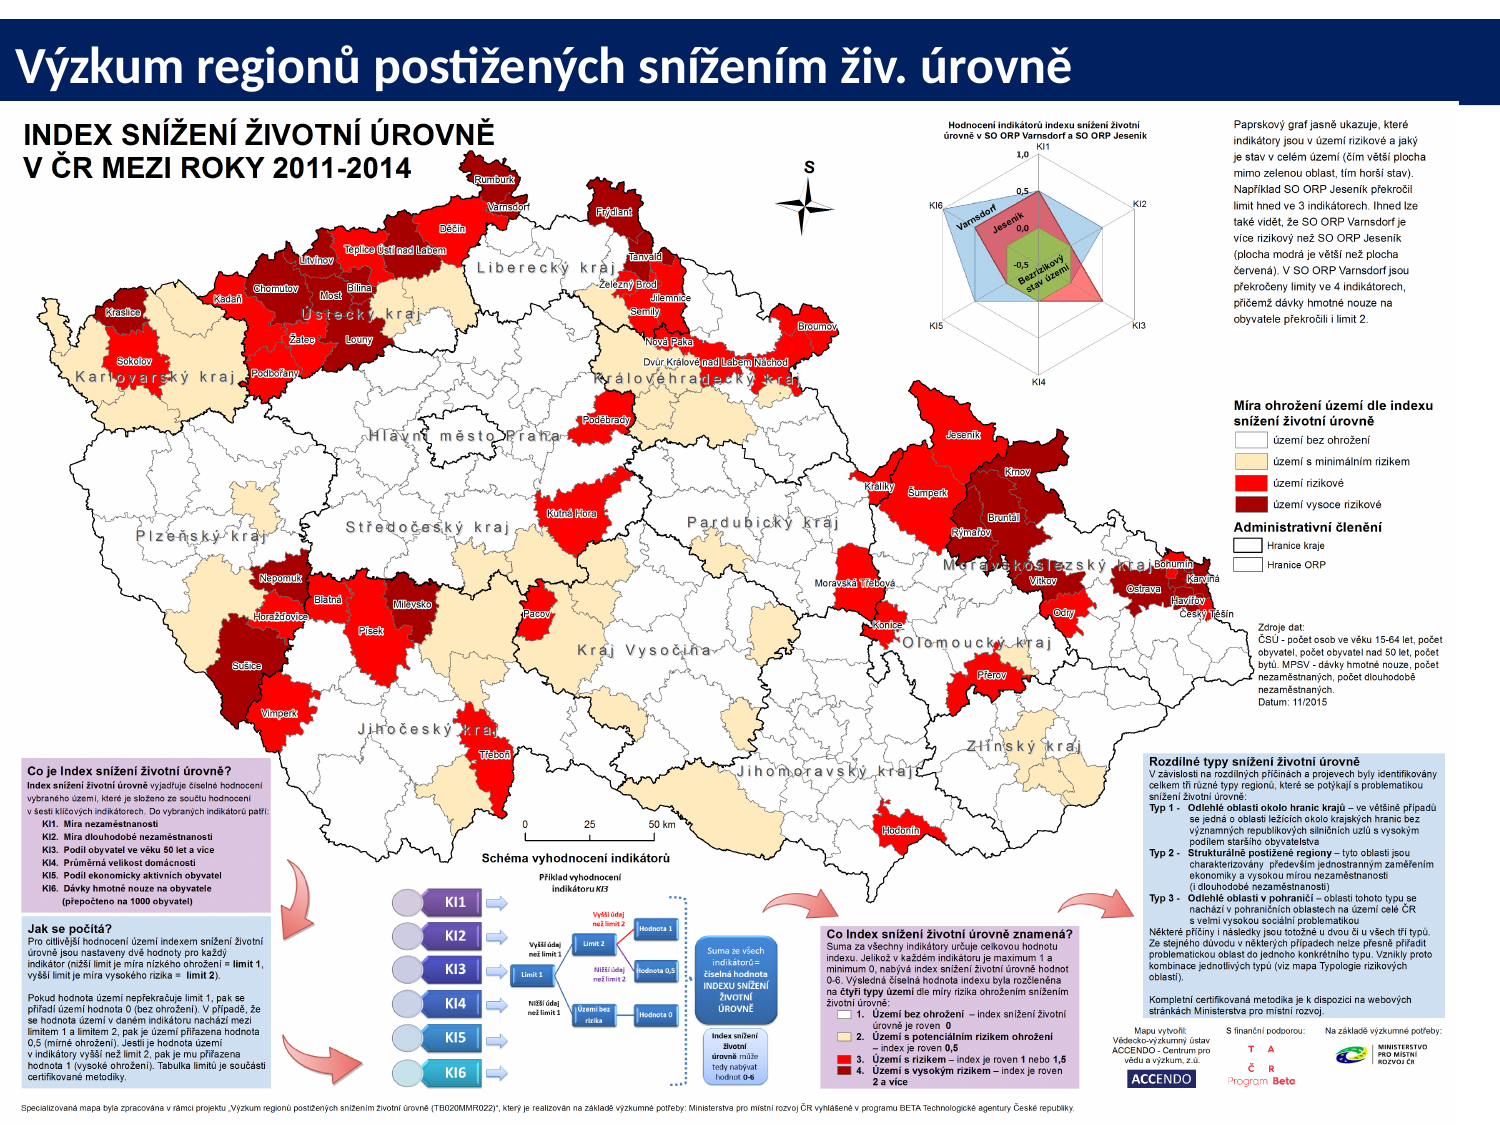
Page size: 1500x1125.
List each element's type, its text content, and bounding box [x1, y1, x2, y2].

title Výzkum regionů postižených snížením živ. úrovně [0, 19, 1500, 106]
picture [0, 101, 1459, 1125]
